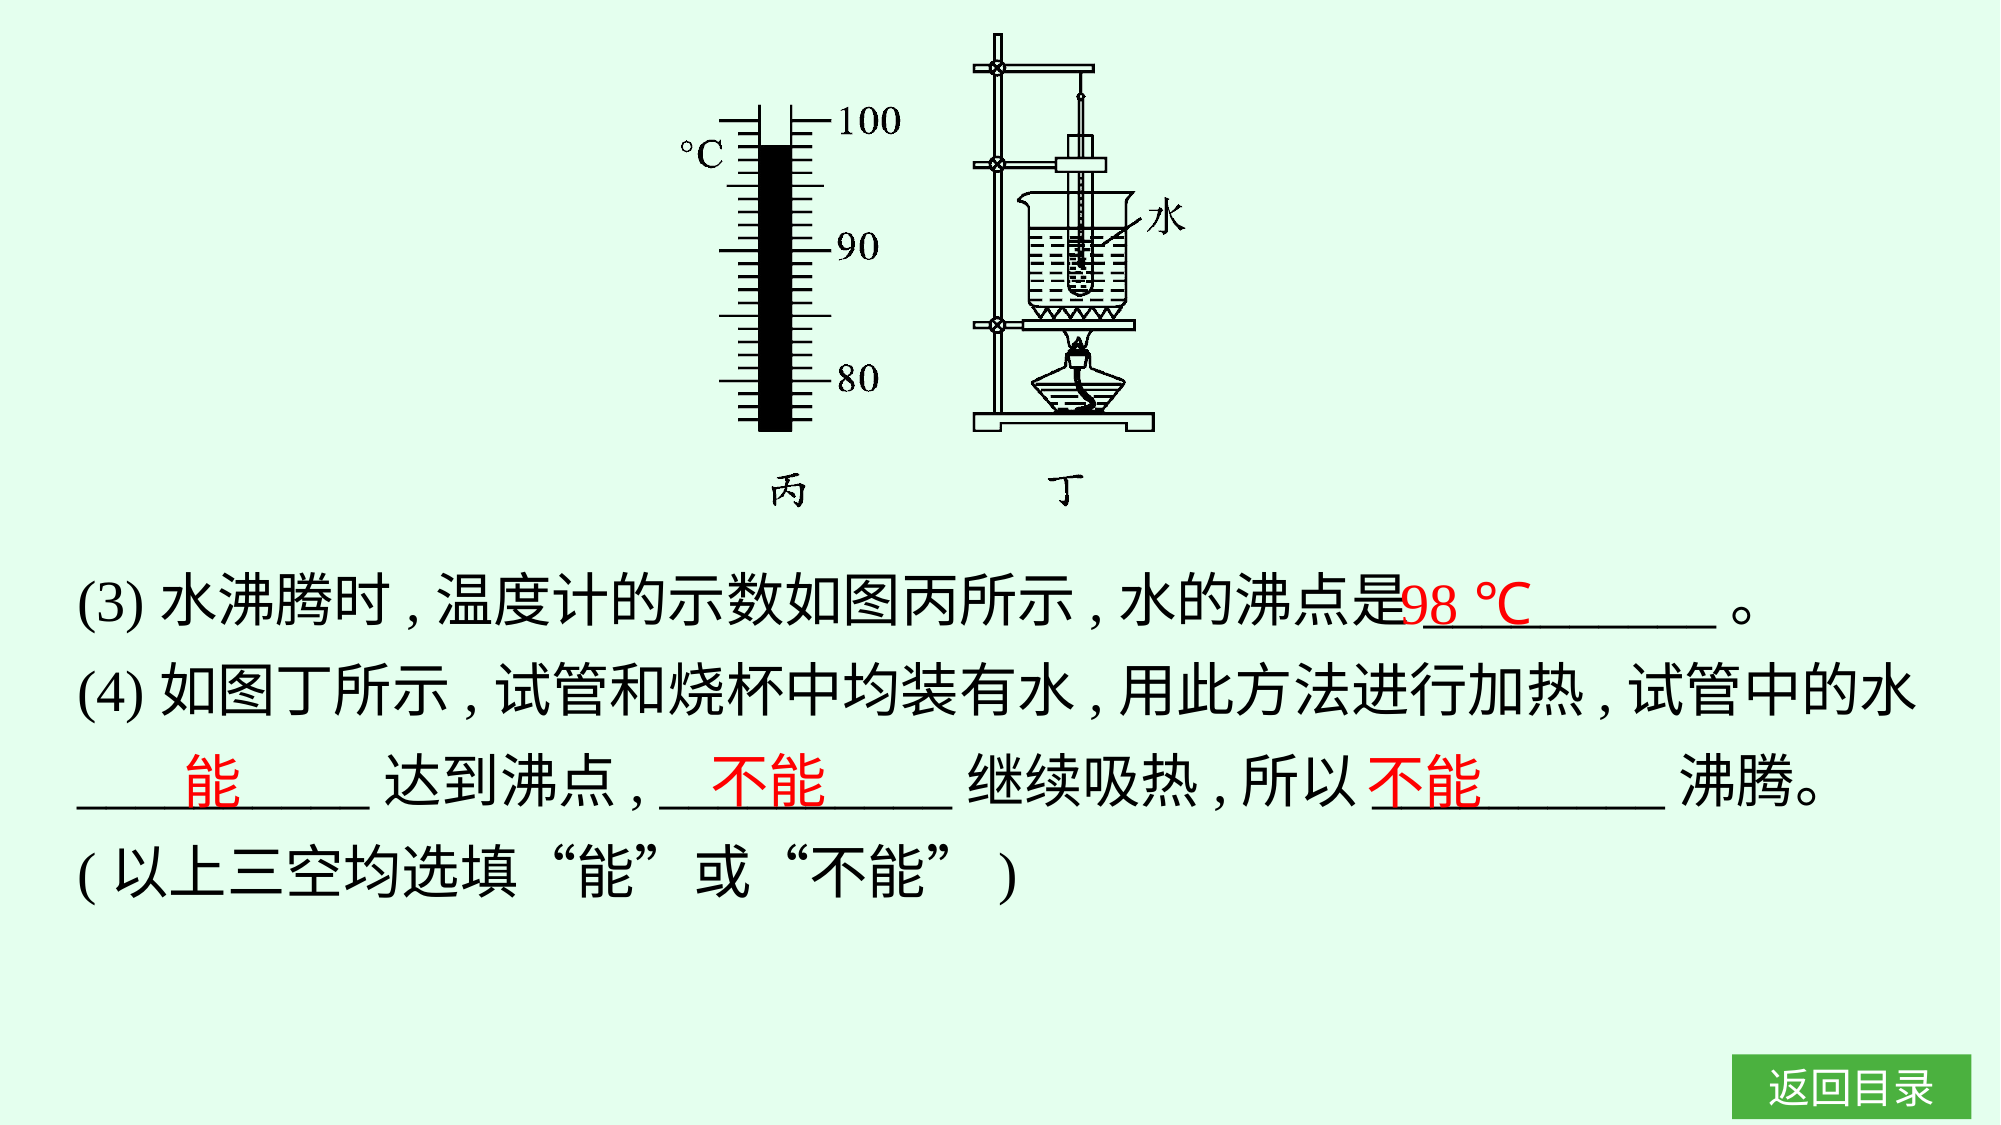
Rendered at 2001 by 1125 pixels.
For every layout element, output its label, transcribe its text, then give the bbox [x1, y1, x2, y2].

text_box 98 ℃ [1385, 537, 1560, 644]
picture [674, 31, 1187, 508]
text_box 能 [169, 716, 271, 823]
text_box 不能 [696, 715, 856, 822]
text_box 不能 [1351, 717, 1511, 823]
text_box (3)水沸腾时,温度计的示数如图丙所示,水的沸点是__________。 (4)如图丁所示,试管和烧杯中均装有水,用此方法进行加热,试管中的水__________达到沸点, __________继续吸热,所以__________沸腾。(以上三空均选填“能”或“不能”) [62, 534, 1938, 913]
